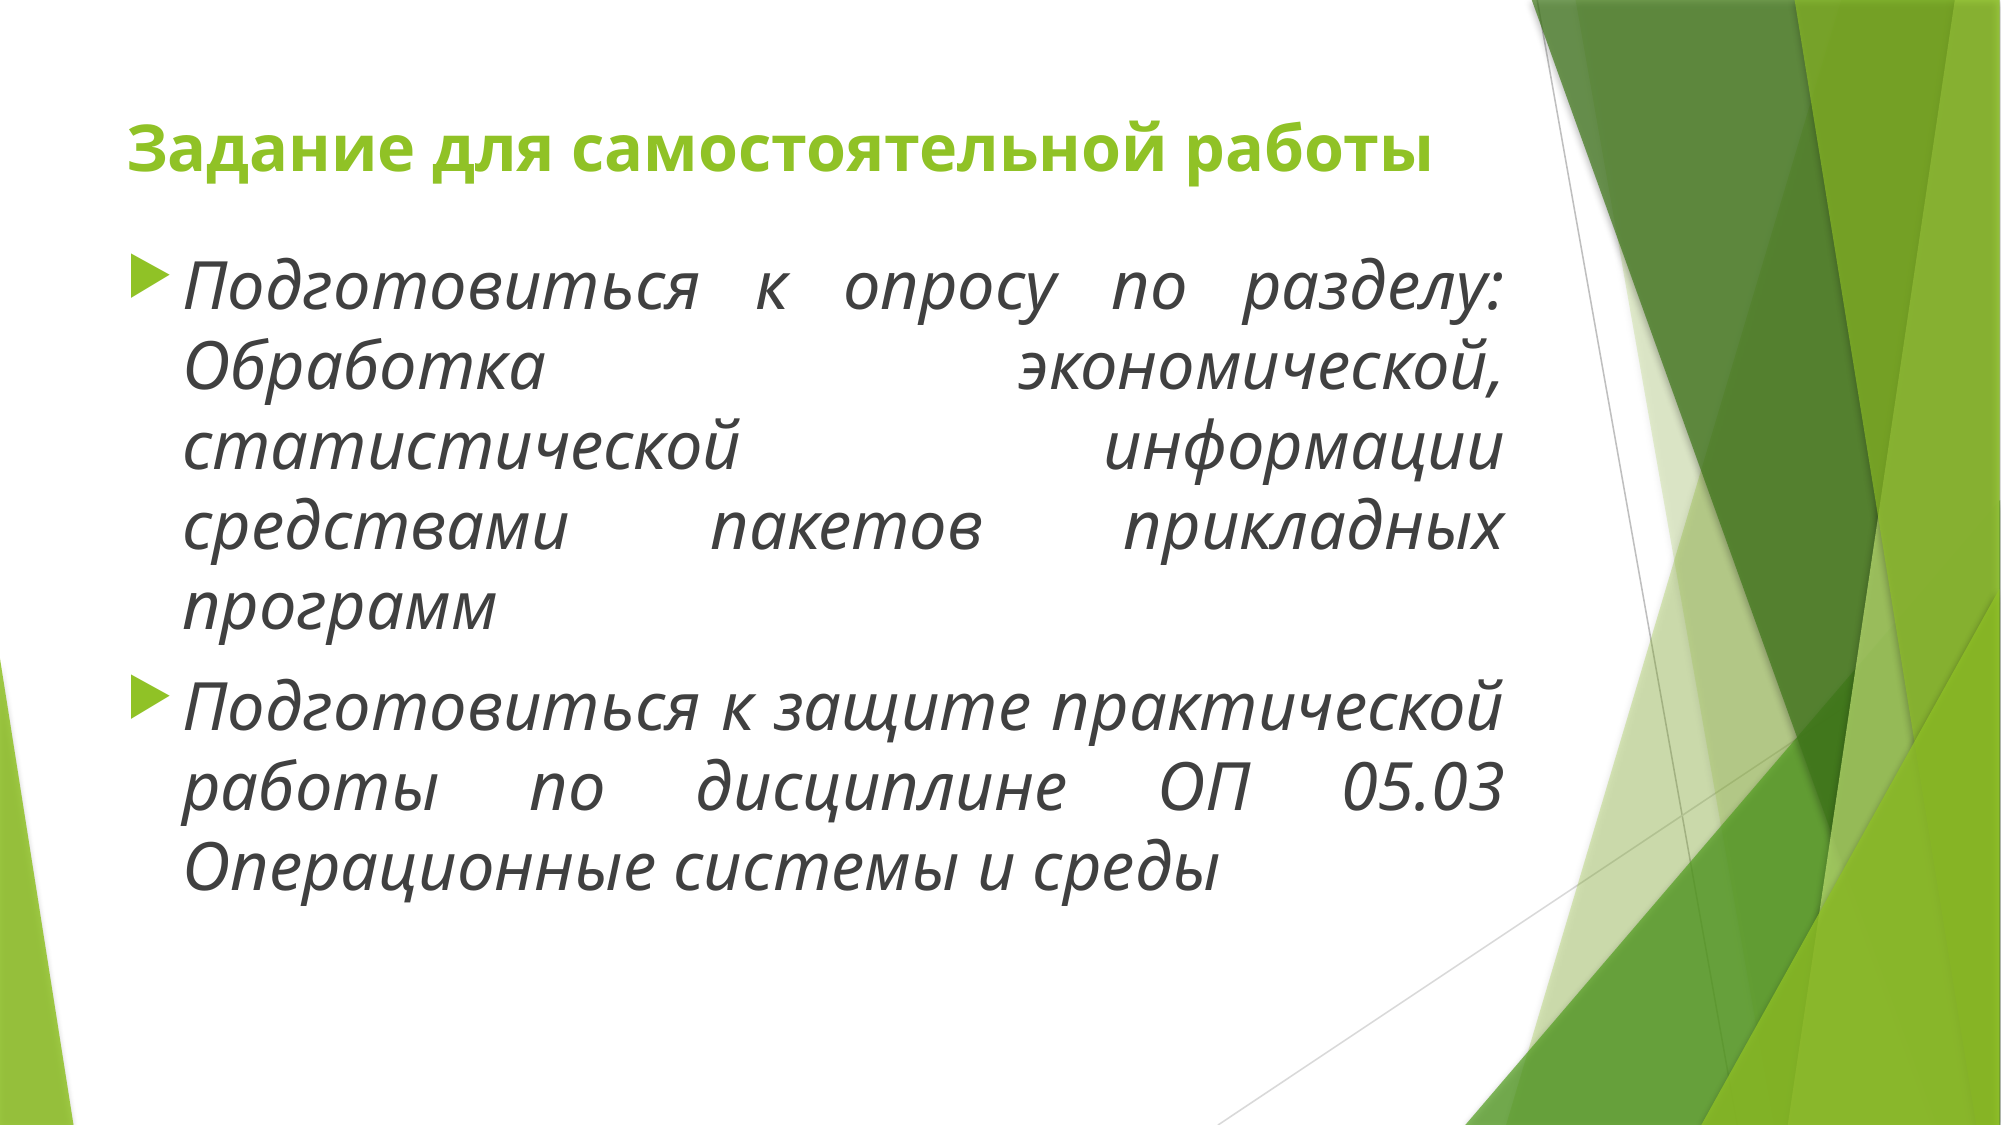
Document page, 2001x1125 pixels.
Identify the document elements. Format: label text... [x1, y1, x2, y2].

list Подготовиться к опросу по разделу: Обработка экономической, статистической информации средствами пакетов прикладных программ Подготовиться к защите практической работы по дисциплине ОП 05.03 Операционные системы и среды [111, 235, 1522, 991]
title Задание для самостоятельной работы [111, 99, 1522, 235]
